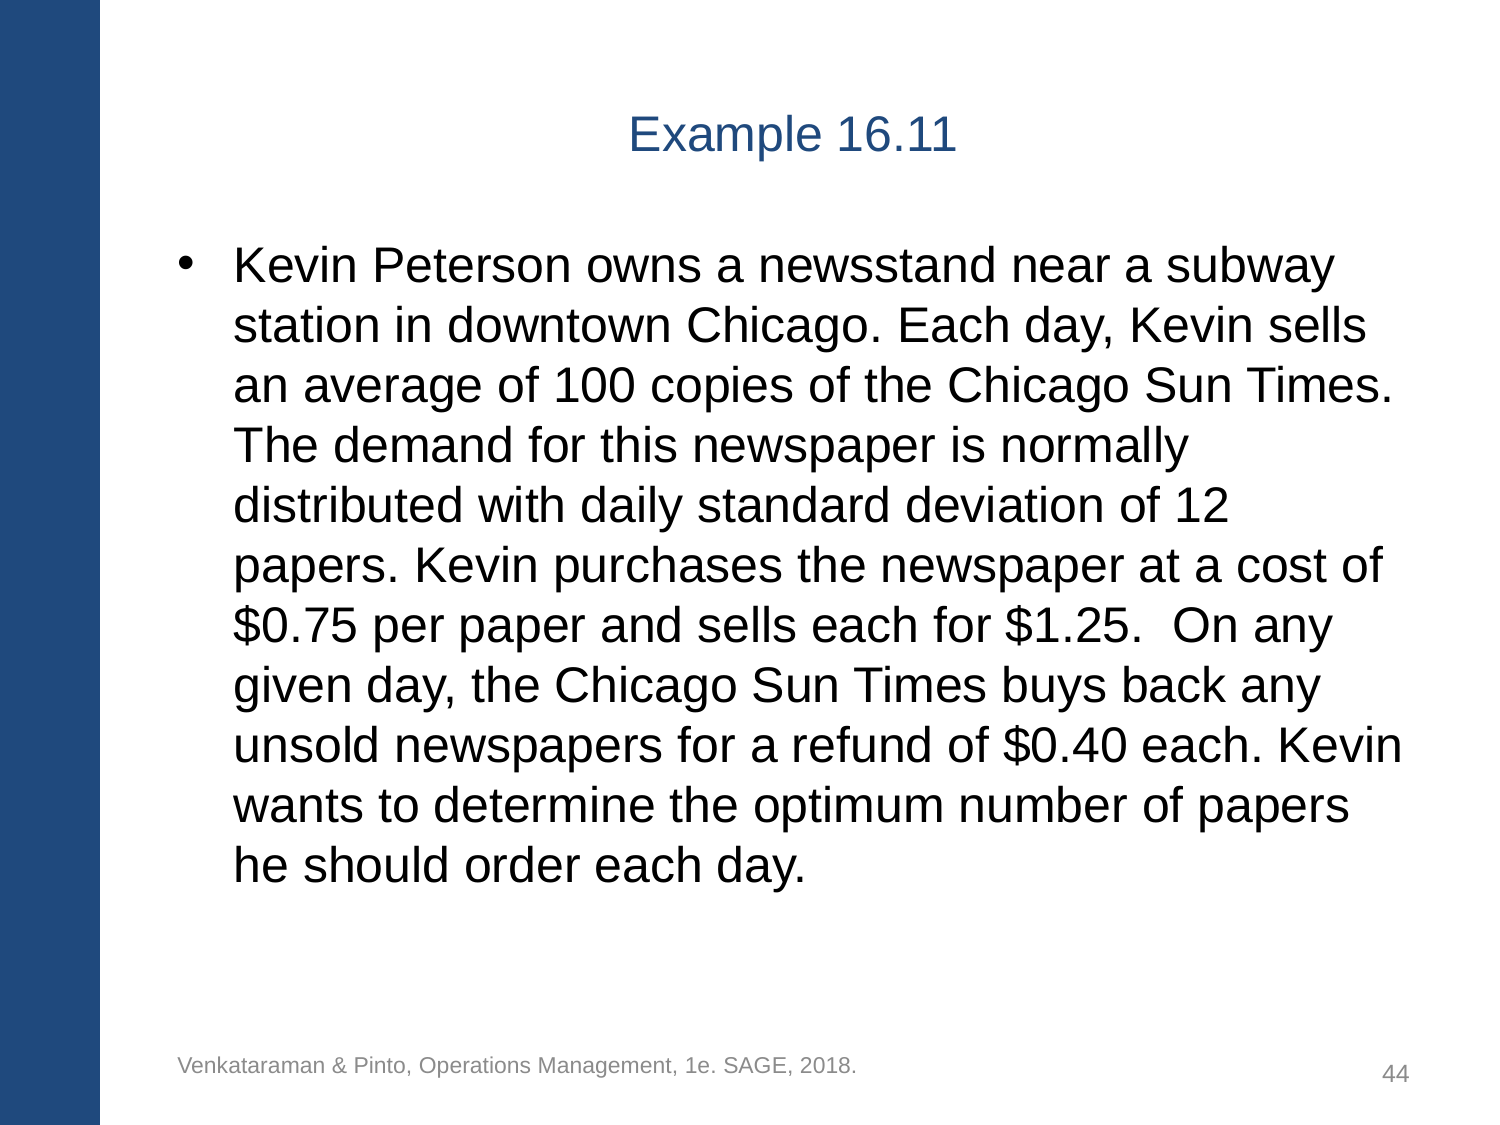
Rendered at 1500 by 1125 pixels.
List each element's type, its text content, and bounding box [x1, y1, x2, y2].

list Kevin Peterson owns a newsstand near a subway station in downtown Chicago. Each day, Kevin sells an average of 100 copies of the Chicago Sun Times. The demand for this newspaper is normally distributed with daily standard deviation of 12 papers. Kevin purchases the newspaper at a cost of $0.75 per paper and sells each for $1.25. On any given day, the Chicago Sun Times buys back any unsold newspapers for a refund of $0.40 each. Kevin wants to determine the optimum number of papers he should order each day. [162, 224, 1425, 1025]
title Example 16.11 [162, 37, 1425, 224]
slide_number 44 [1350, 1042, 1425, 1103]
footer Venkataraman & Pinto, Operations Management, 1e. SAGE, 2018. [162, 1042, 1313, 1103]
